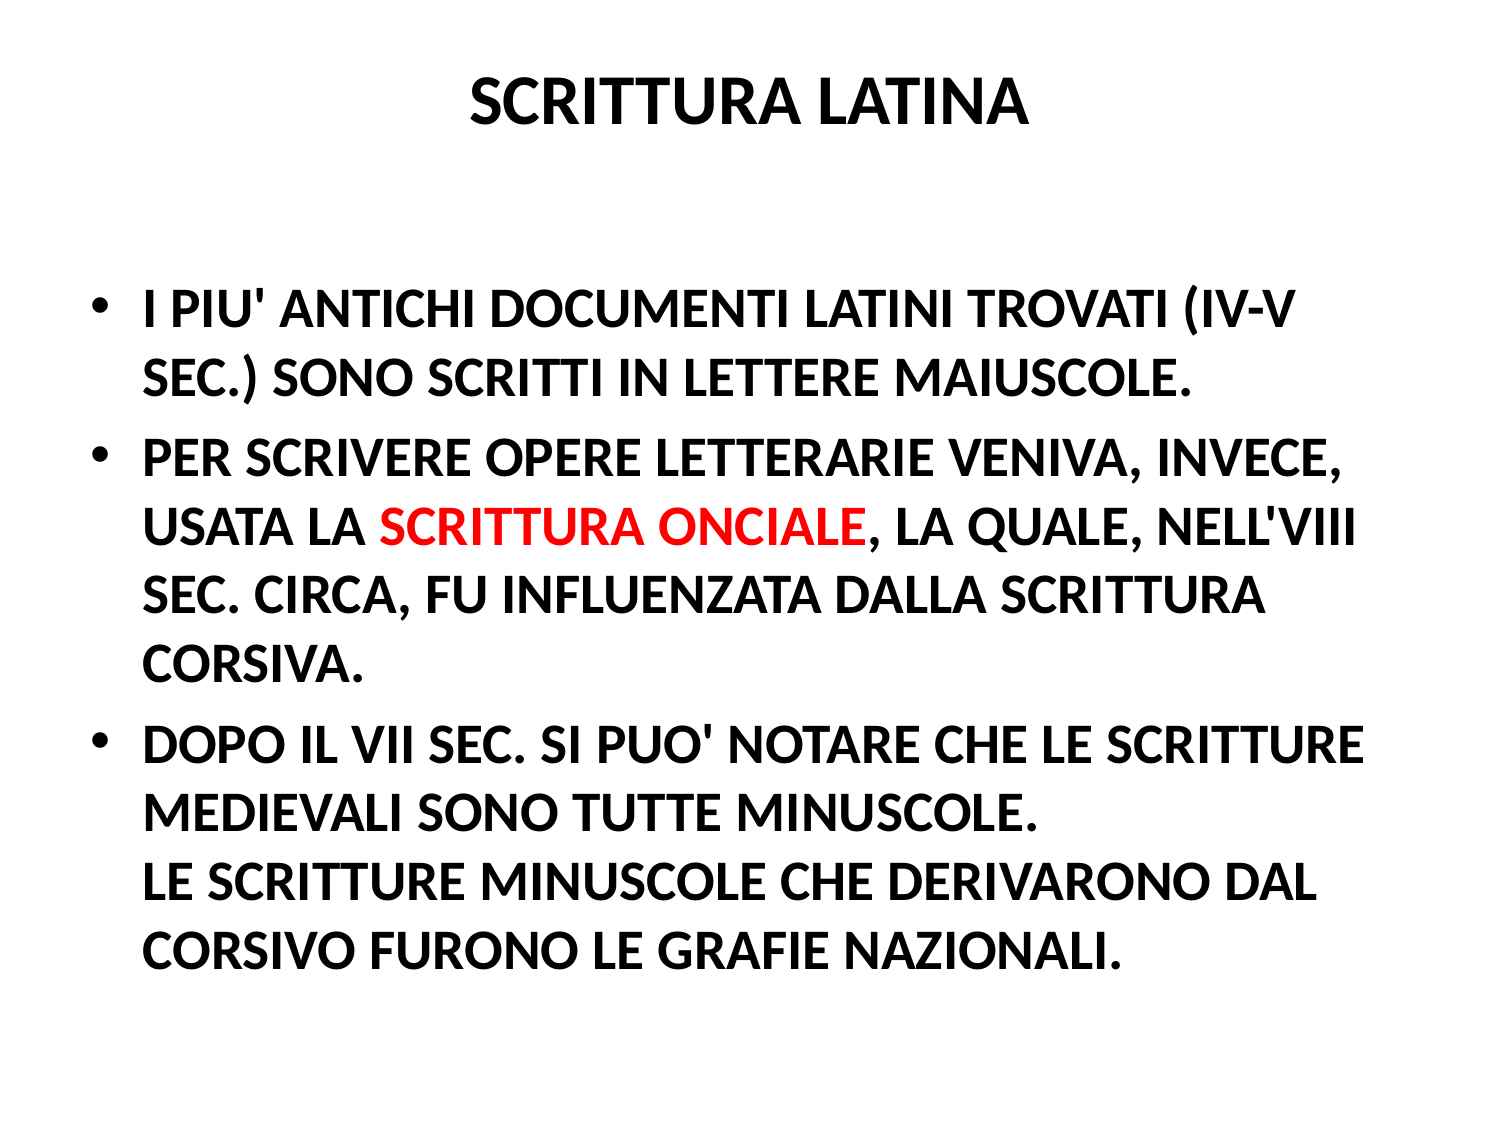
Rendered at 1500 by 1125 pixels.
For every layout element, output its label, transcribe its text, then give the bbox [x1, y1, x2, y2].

title SCRITTURA LATINA [75, 45, 1425, 233]
list I PIU' ANTICHI DOCUMENTI LATINI TROVATI (IV-V SEC.) SONO SCRITTI IN LETTERE MAIUSCOLE. PER SCRIVERE OPERE LETTERARIE VENIVA, INVECE, USATA LA SCRITTURA ONCIALE, LA QUALE, NELL'VIII SEC. CIRCA, FU INFLUENZATA DALLA SCRITTURA CORSIVA. DOPO IL VII SEC. SI PUO' NOTARE CHE LE SCRITTURE MEDIEVALI SONO TUTTE MINUSCOLE. LE SCRITTURE MINUSCOLE CHE DERIVARONO DAL CORSIVO FURONO LE GRAFIE NAZIONALI. [75, 262, 1425, 1005]
